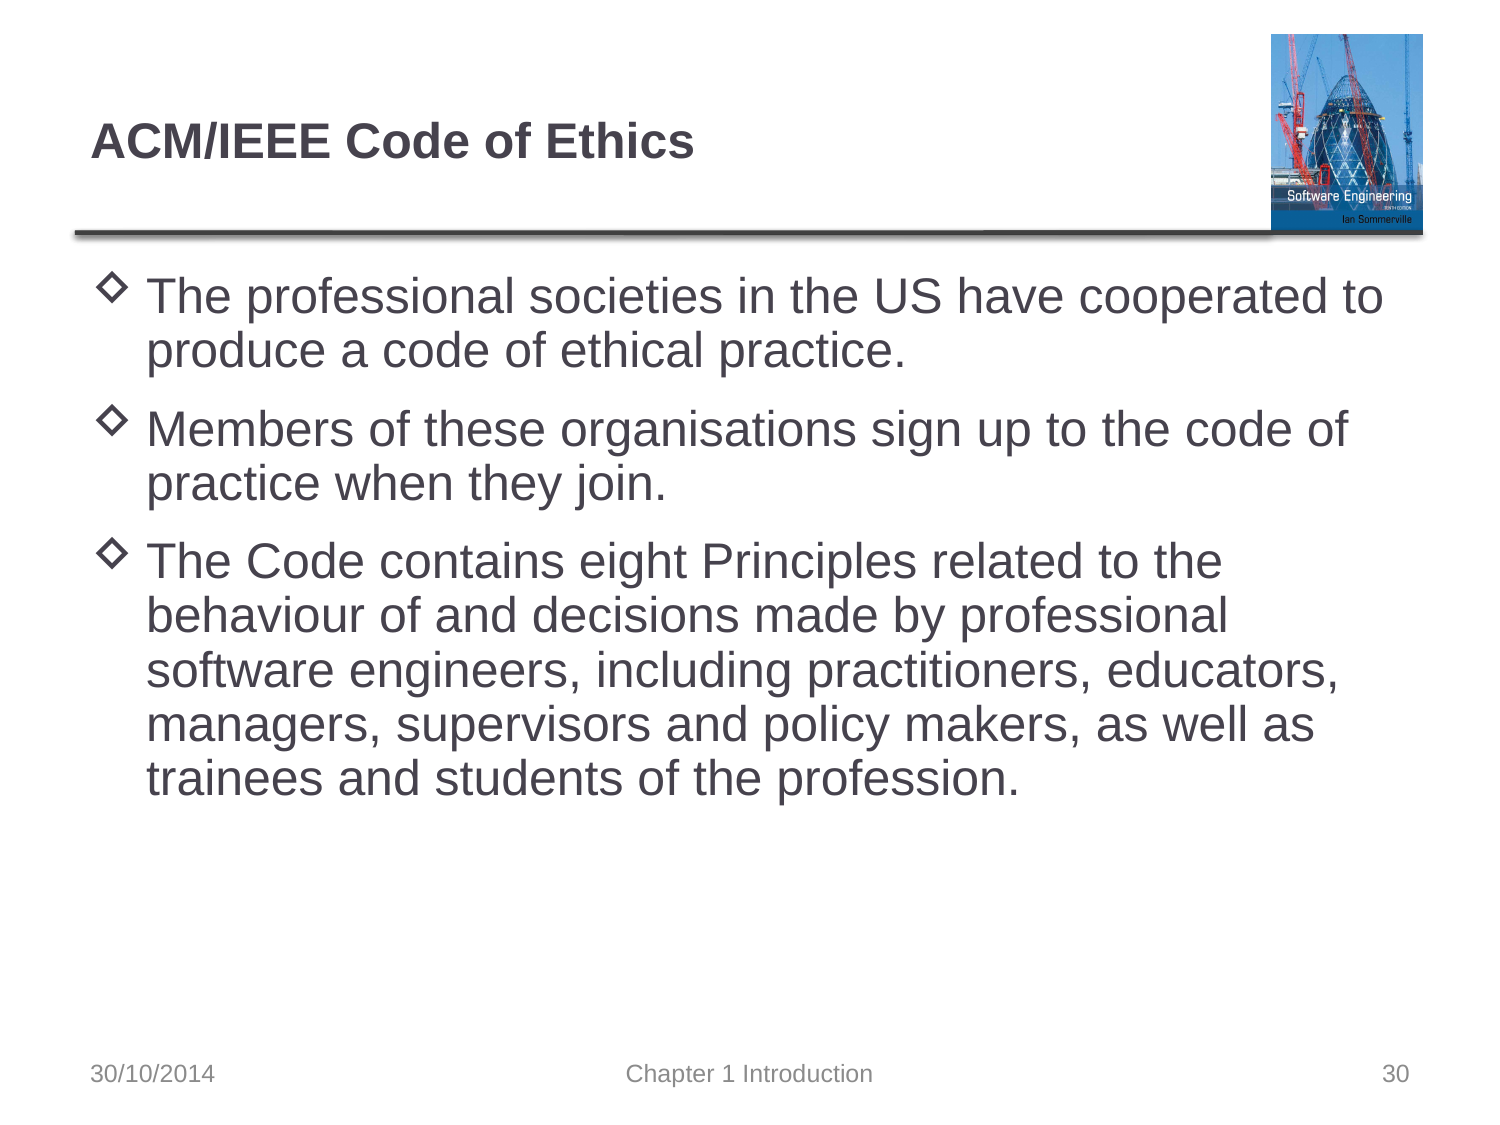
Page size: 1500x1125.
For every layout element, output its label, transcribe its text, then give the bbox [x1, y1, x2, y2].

footer Chapter 1 Introduction [512, 1042, 988, 1103]
title ACM/IEEE Code of Ethics [74, 44, 1272, 233]
slide_number 30 [1074, 1042, 1425, 1103]
list The professional societies in the US have cooperated to produce a code of ethical practice. Members of these organisations sign up to the code of practice when they join. The Code contains eight Principles related to the behaviour of and decisions made by professional software engineers, including practitioners, educators, managers, supervisors and policy makers, as well as trainees and students of the profession. [75, 262, 1425, 1005]
picture [1271, 34, 1423, 230]
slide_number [75, 1042, 425, 1103]
